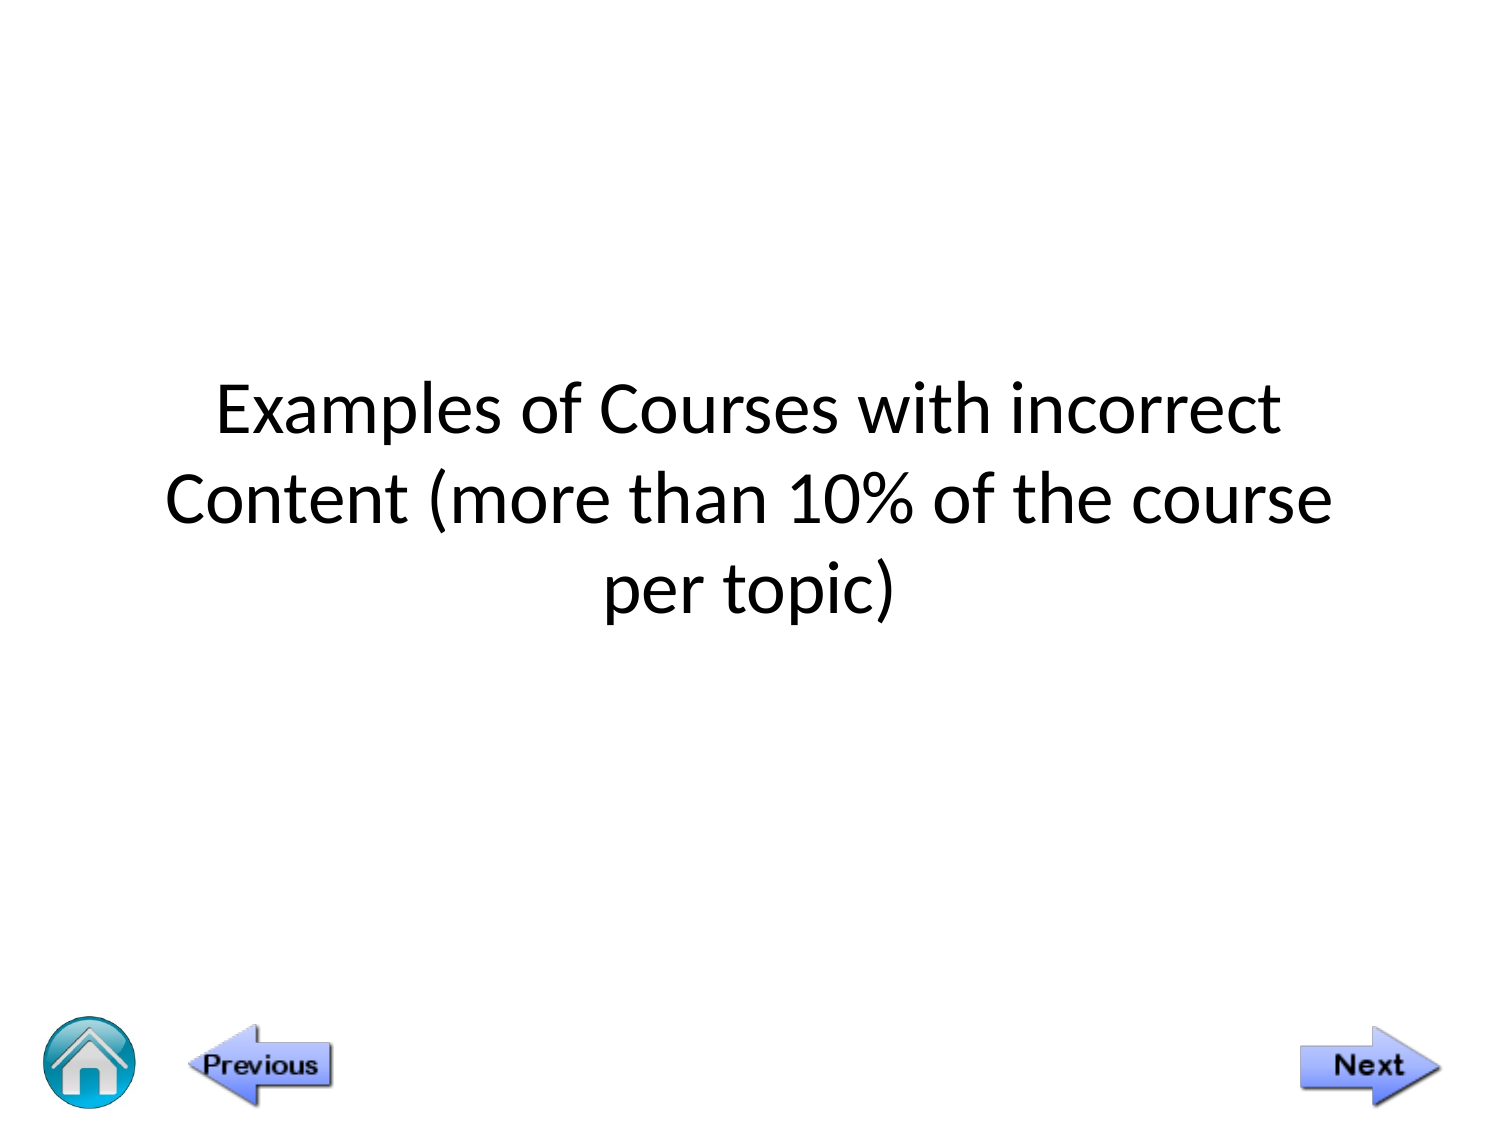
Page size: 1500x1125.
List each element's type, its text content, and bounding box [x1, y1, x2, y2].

title Examples of Courses with incorrect Content (more than 10% of the course per topic) [112, 349, 1388, 638]
picture [1299, 1025, 1447, 1113]
picture [187, 1023, 338, 1113]
picture [37, 1009, 141, 1113]
